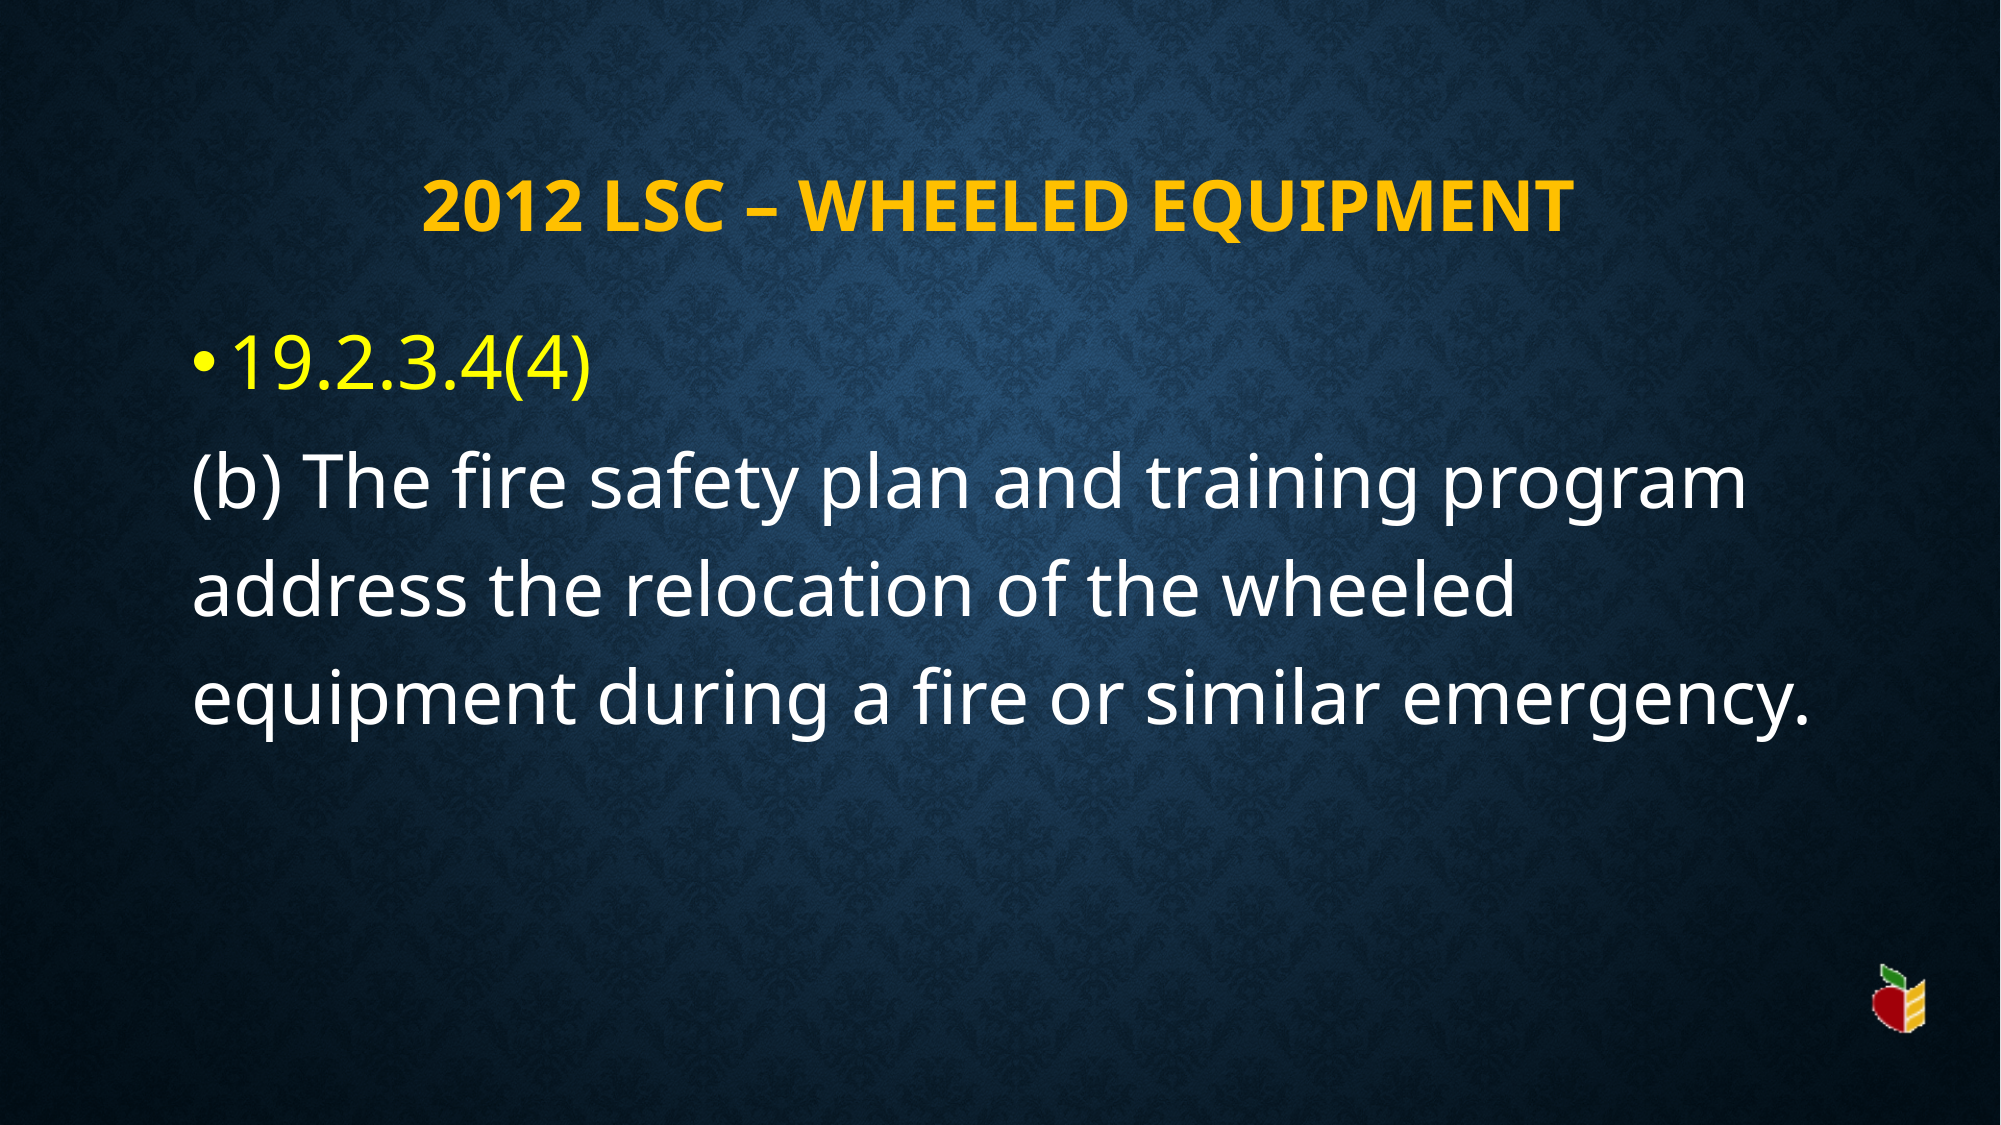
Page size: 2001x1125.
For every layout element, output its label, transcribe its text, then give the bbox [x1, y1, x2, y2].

picture [1870, 961, 1929, 1037]
title 2012 Lsc – wheeled equipment [149, 99, 1849, 289]
list 19.2.3.4(4) (b) The fire safety plan and training program address the relocation of the wheeled equipment during a fire or similar emergency. [101, 289, 1871, 1069]
